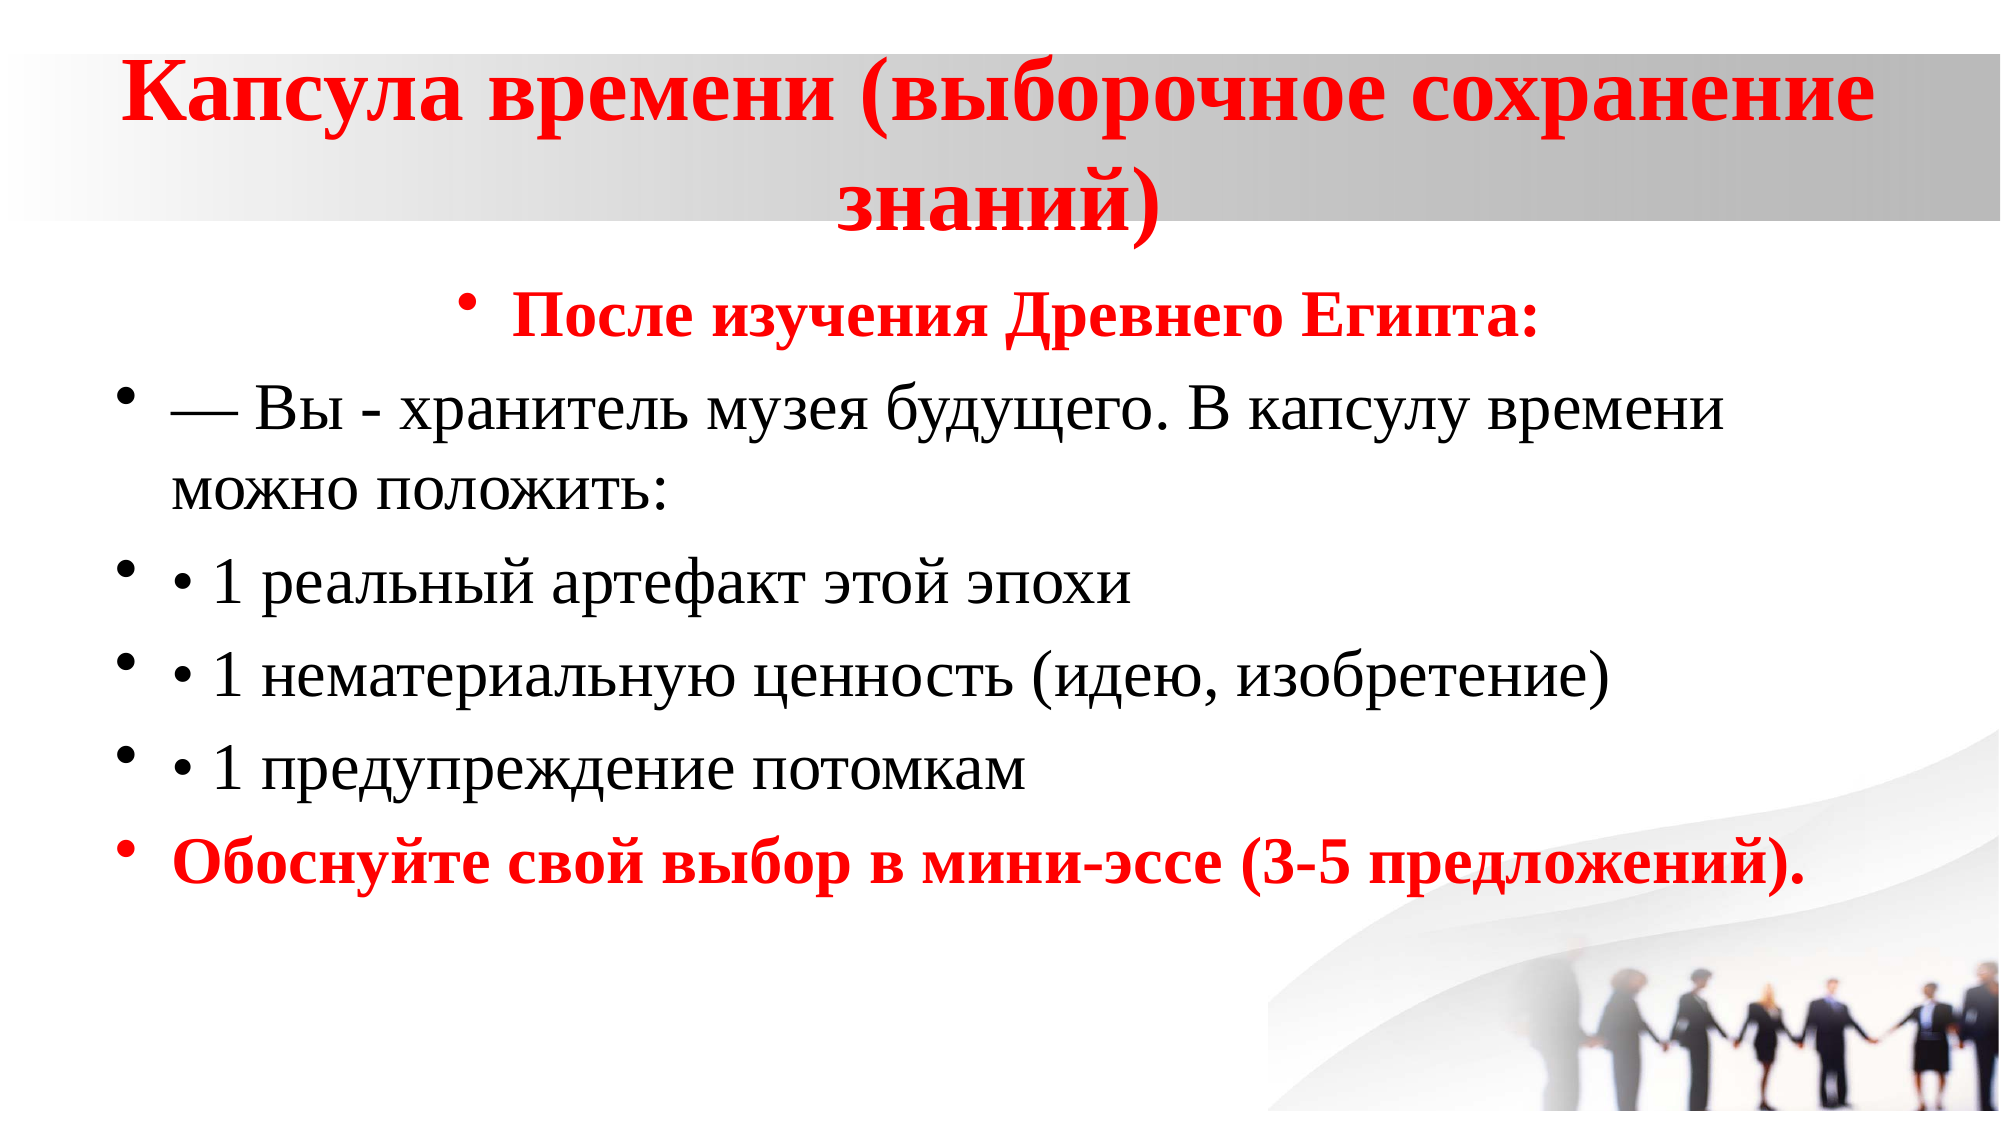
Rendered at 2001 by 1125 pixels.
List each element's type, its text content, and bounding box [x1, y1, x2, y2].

list После изучения Древнего Египта: — Вы - хранитель музея будущего. В капсулу времени можно положить: • 1 реальный артефакт этой эпохи • 1 нематериальную ценность (идею, изобретение) • 1 предупреждение потомкам Обоснуйте свой выбор в мини-эссе (3-5 предложений). [99, 262, 1901, 1006]
title Капсула времени (выборочное сохранение знаний) [99, 44, 1901, 233]
picture [1268, 728, 1999, 1111]
